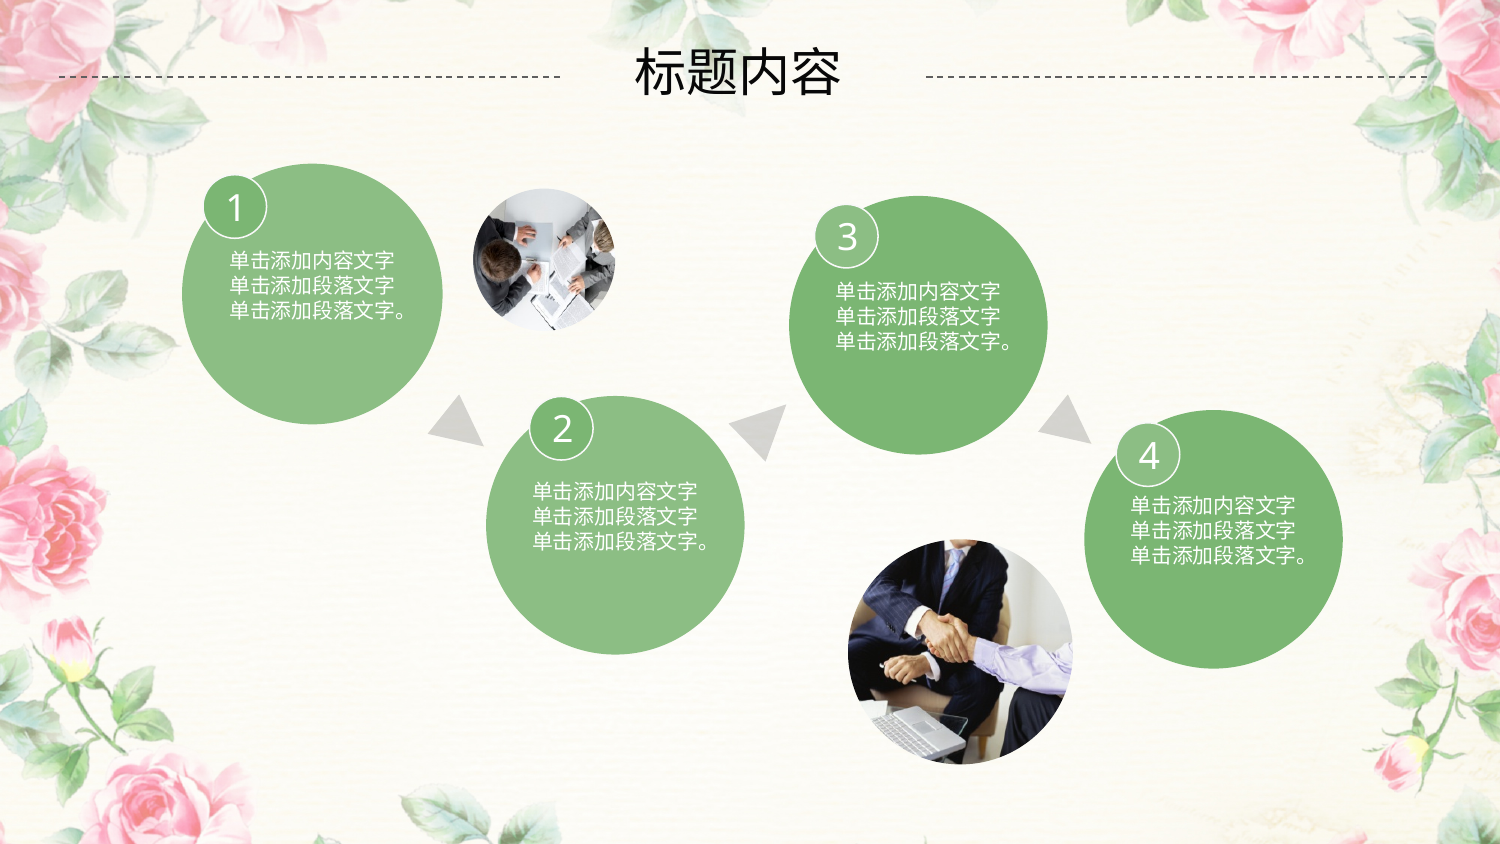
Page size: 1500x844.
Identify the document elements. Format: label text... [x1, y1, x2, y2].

text_box 单击添加内容文字单击添加段落文字单击添加段落文字。 [1114, 487, 1313, 574]
text_box [529, 404, 540, 452]
text_box [1084, 410, 1343, 669]
text_box [220, 235, 249, 239]
text_box [728, 404, 787, 462]
text_box [870, 214, 879, 258]
text_box [259, 185, 267, 227]
text_box [486, 395, 745, 655]
text_box [1116, 430, 1127, 479]
text_box [1038, 394, 1092, 444]
text_box [585, 407, 594, 450]
text_box [427, 394, 484, 447]
text_box [1172, 433, 1180, 476]
text_box 4 [1127, 426, 1172, 483]
text_box 单击添加内容文字单击添加段落文字单击添加段落文字。 [213, 241, 412, 328]
text_box [789, 195, 1048, 455]
text_box [831, 264, 862, 268]
text_box [473, 188, 616, 331]
text_box [183, 164, 442, 424]
text_box 单击添加内容文字单击添加段落文字单击添加段落文字。 [819, 273, 1018, 360]
text_box 2 [540, 399, 585, 456]
text_box 单击添加内容文字单击添加段落文字单击添加段落文字。 [516, 473, 715, 560]
picture [0, 0, 1500, 844]
text_box [202, 182, 214, 231]
text_box [545, 456, 577, 461]
text_box 标题内容 [608, 32, 868, 110]
text_box [814, 212, 825, 260]
text_box 3 [825, 207, 870, 264]
text_box [1134, 422, 1162, 426]
text_box [1133, 483, 1162, 487]
text_box 1 [214, 177, 259, 235]
text_box [847, 539, 1073, 765]
